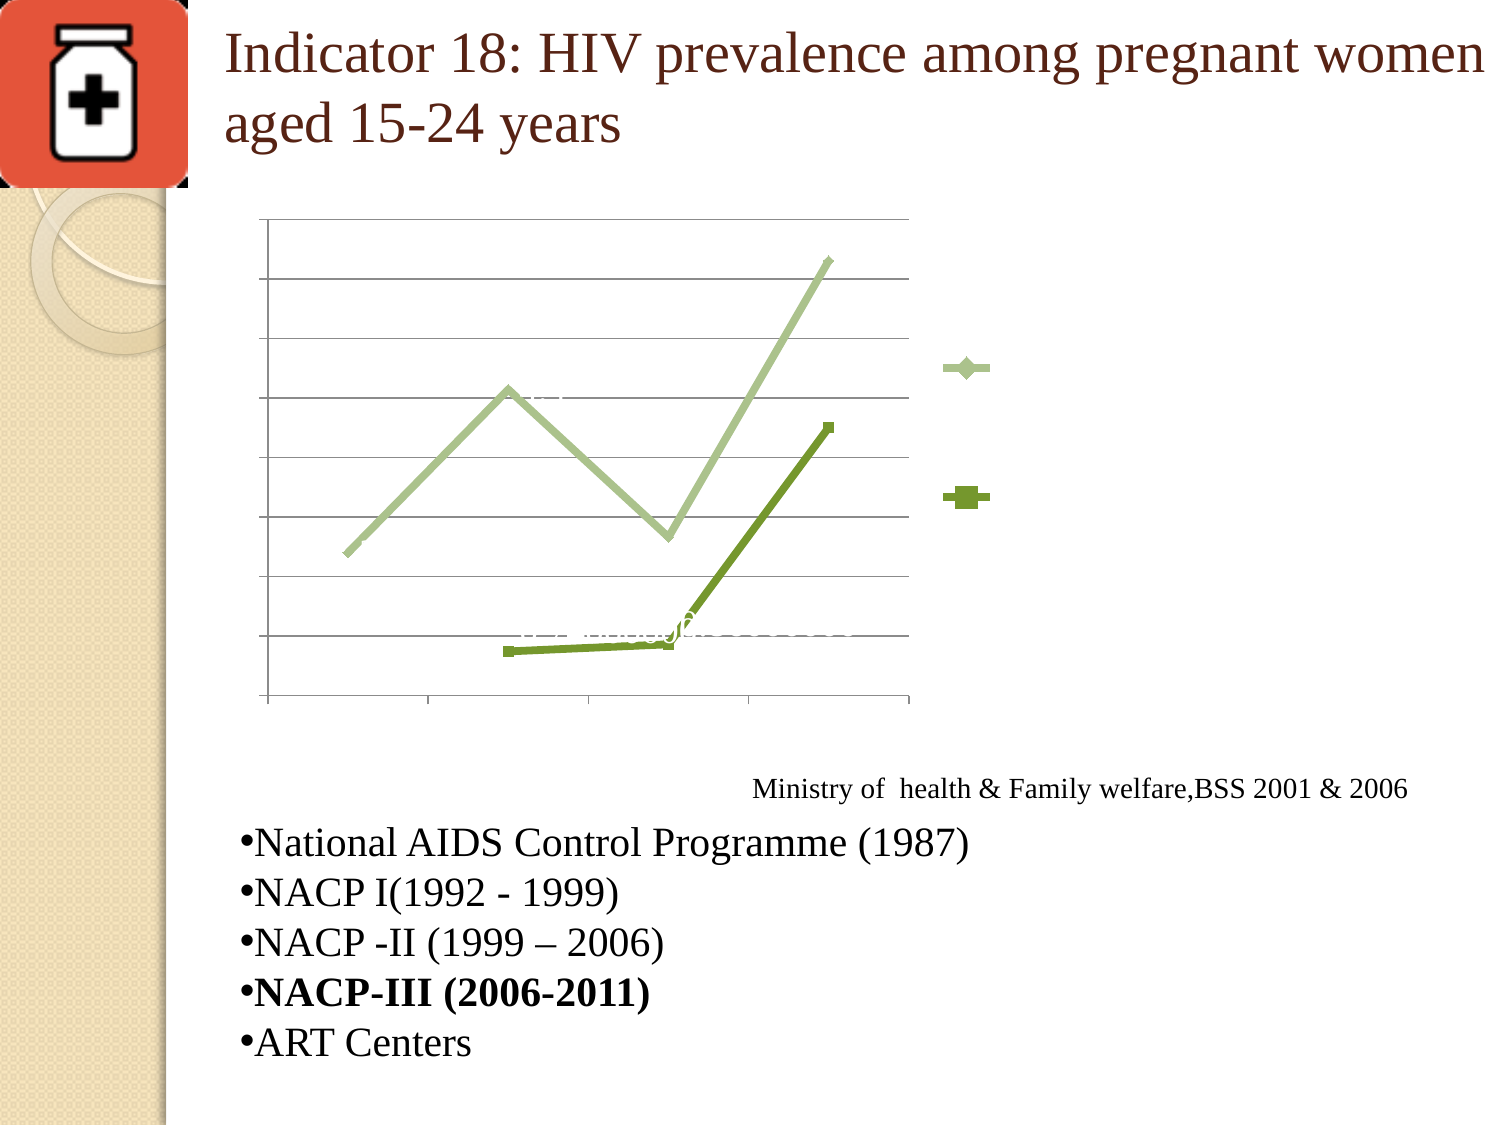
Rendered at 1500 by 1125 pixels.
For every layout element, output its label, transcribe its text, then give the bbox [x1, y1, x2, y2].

text_box National AIDS Control Programme (1987) NACP I(1992 - 1999) NACP -II (1999 – 2006) NACP-III (2006-2011) ART Centers [225, 807, 1225, 1073]
picture [0, 0, 188, 188]
title Indicator 18: HIV prevalence among pregnant women aged 15-24 years [209, 24, 1500, 213]
text_box Ministry of health & Family welfare,BSS 2001 & 2006 [737, 762, 1500, 813]
chart [212, 187, 1313, 763]
